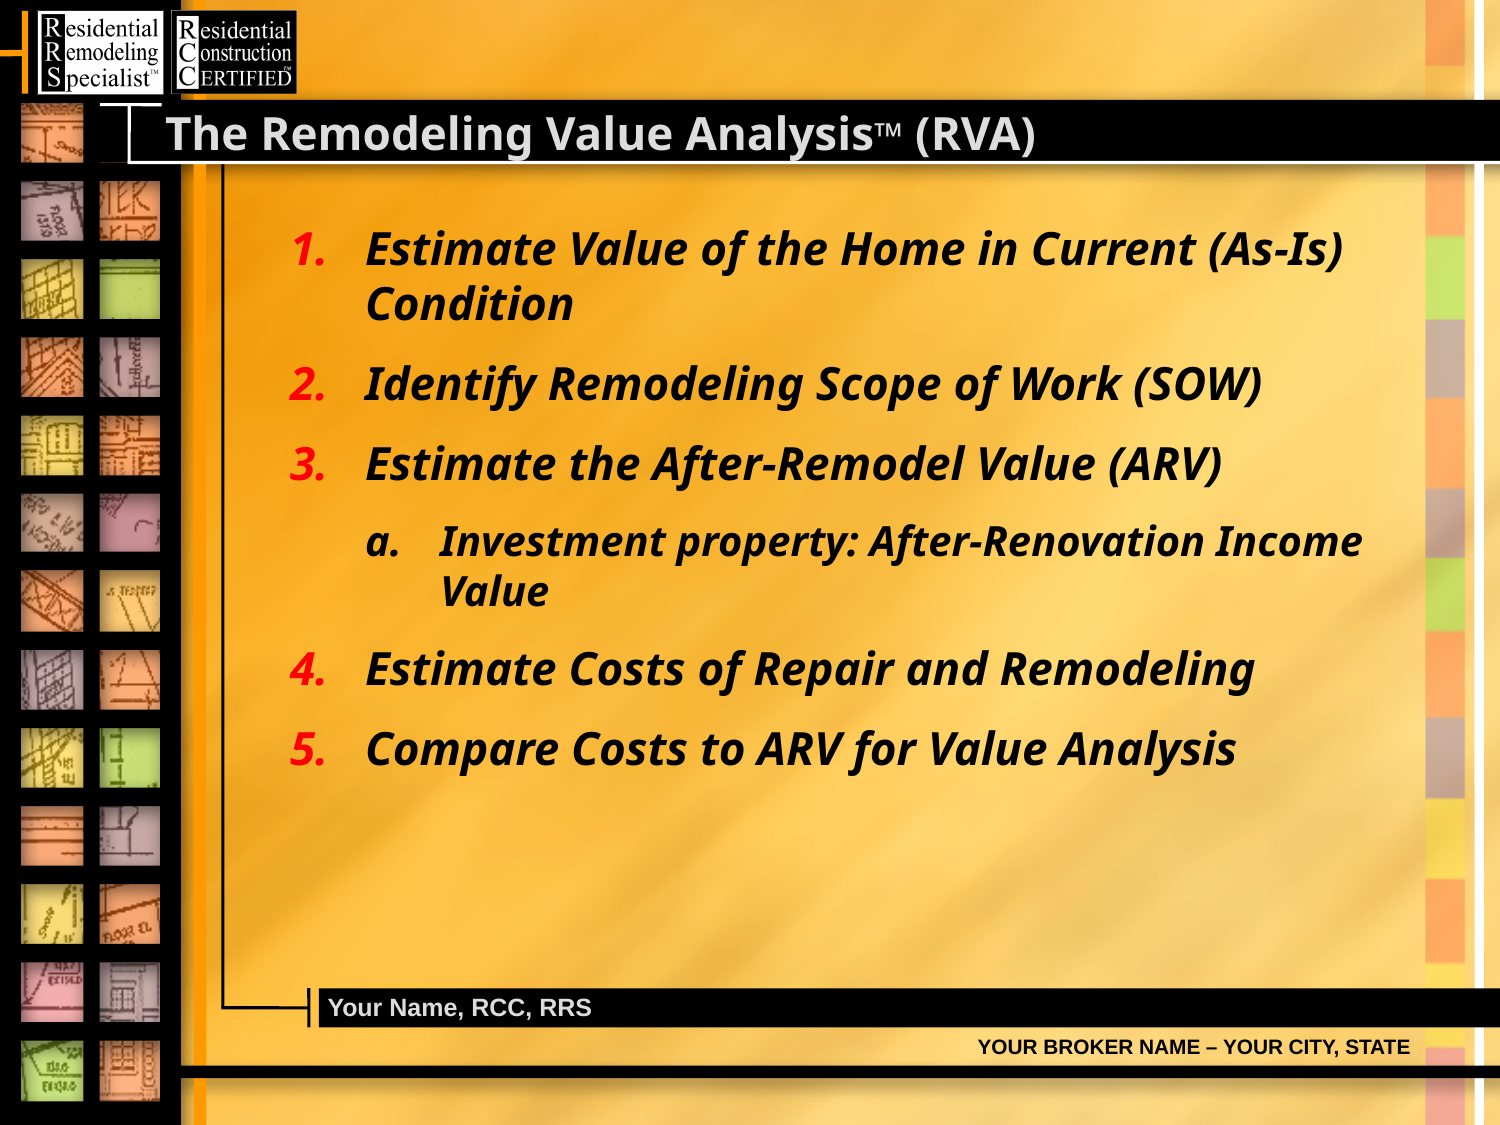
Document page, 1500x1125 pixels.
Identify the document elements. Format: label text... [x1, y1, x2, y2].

picture [21, 494, 83, 551]
picture [21, 338, 83, 397]
picture [37, 10, 164, 95]
picture [100, 963, 160, 1022]
picture [100, 260, 160, 319]
picture [21, 885, 83, 943]
footer Your Name, RCC, RRS [312, 984, 1413, 1025]
picture [100, 494, 160, 551]
picture [1484, 1028, 1500, 1065]
picture [1484, 1079, 1500, 1125]
picture [181, 165, 193, 1065]
picture [207, 165, 1474, 1065]
picture [21, 650, 83, 709]
picture [171, 0, 1474, 99]
picture [21, 103, 83, 162]
picture [21, 416, 83, 475]
picture [1484, 165, 1500, 988]
picture [100, 807, 160, 865]
picture [100, 885, 160, 943]
picture [100, 650, 160, 709]
picture [100, 729, 160, 787]
picture [1484, 0, 1500, 99]
picture [21, 260, 83, 319]
picture [21, 181, 83, 240]
picture [181, 1079, 193, 1125]
picture [21, 571, 83, 631]
picture [21, 1041, 83, 1101]
picture [21, 807, 83, 865]
title The Remodeling Value Analysis™ (RVA) [150, 101, 1488, 164]
picture [21, 729, 83, 787]
picture [100, 181, 160, 240]
picture [100, 338, 160, 397]
list Estimate Value of the Home in Current (As-Is) Condition Identify Remodeling Scope of Work (SOW) Estimate the After-Remodel Value (ARV) Investment property: After-Renovation Income Value Estimate Costs of Repair and Remodeling Compare Costs to ARV for Value Analysis [275, 212, 1438, 975]
picture [21, 963, 83, 1022]
picture [100, 571, 160, 631]
picture [100, 416, 160, 475]
picture [207, 1079, 1474, 1125]
picture [100, 1041, 160, 1101]
